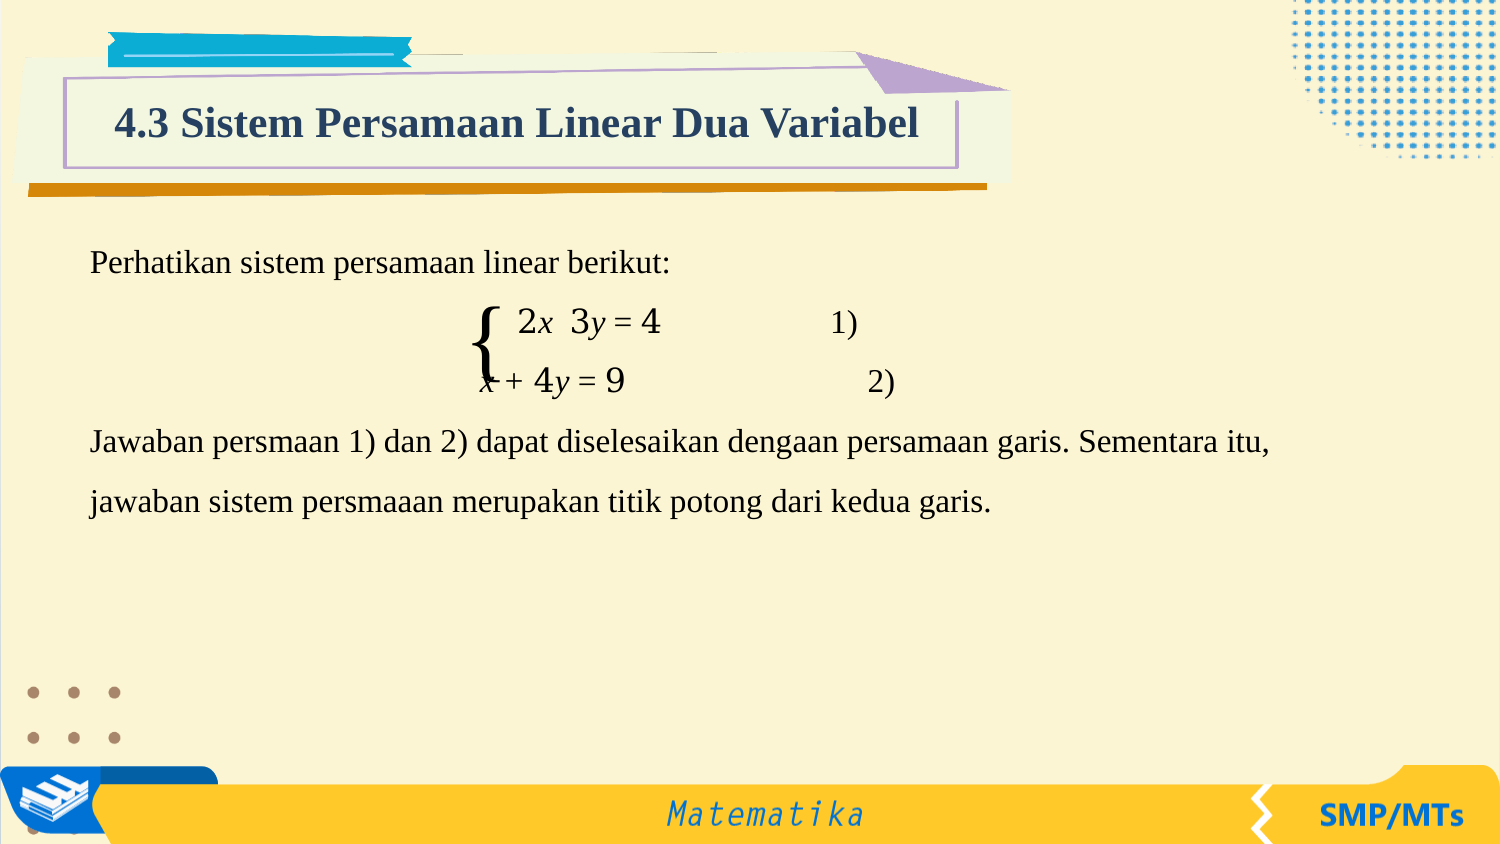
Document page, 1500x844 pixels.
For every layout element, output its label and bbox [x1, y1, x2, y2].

picture [0, 0, 1500, 844]
text_box [12, 32, 1011, 208]
text_box [74, 212, 1301, 524]
